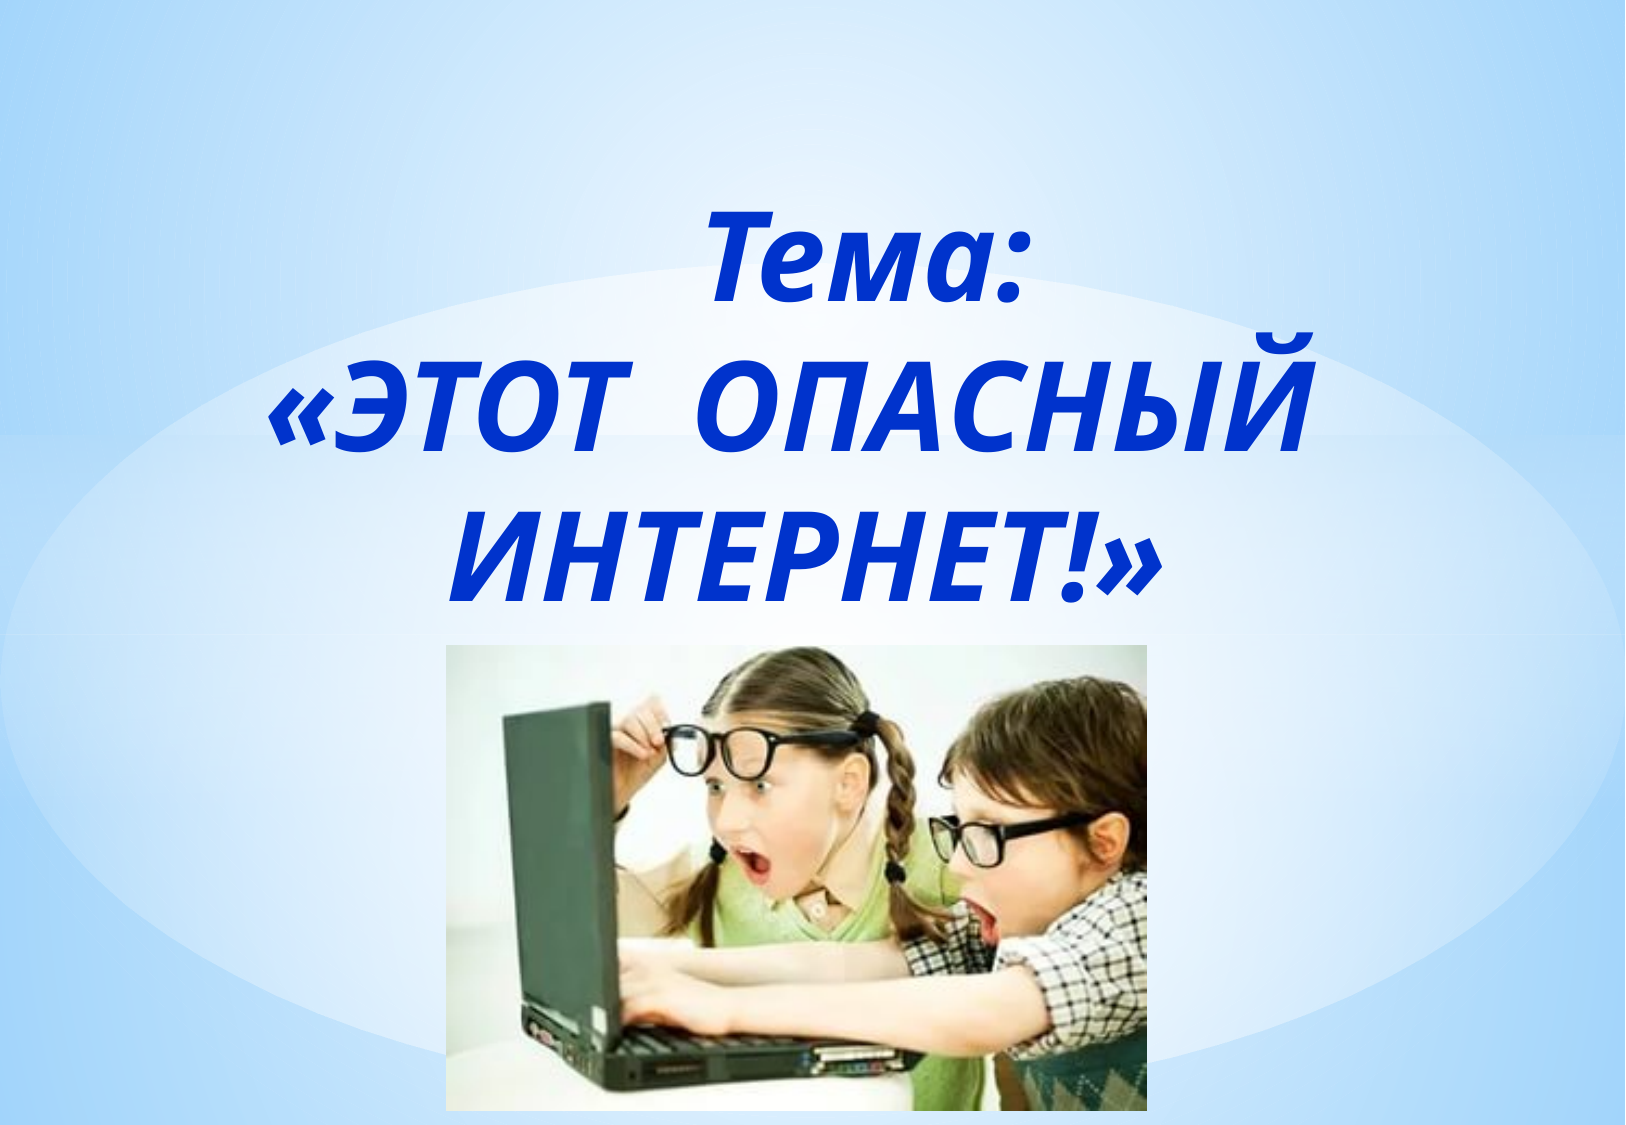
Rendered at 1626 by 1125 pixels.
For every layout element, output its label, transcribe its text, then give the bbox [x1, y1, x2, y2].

picture [446, 644, 1147, 1112]
title Тема: «ЭТОТ ОПАСНЫЙ ИНТЕРНЕТ!» [41, 168, 1542, 925]
